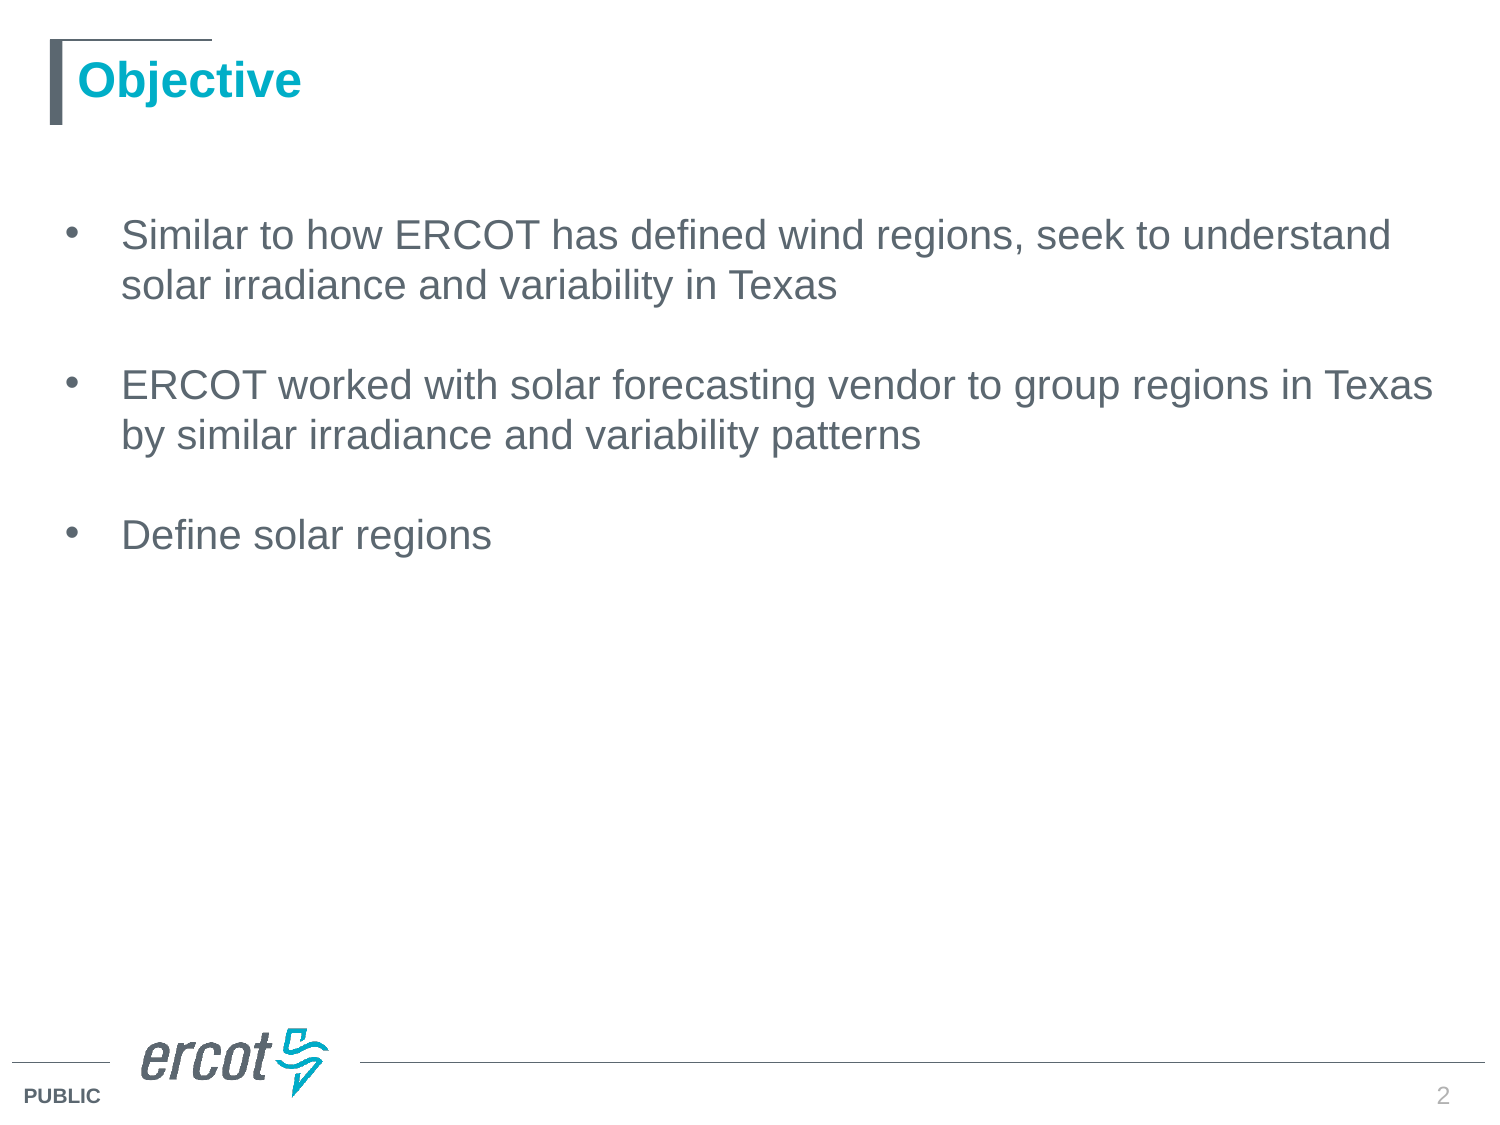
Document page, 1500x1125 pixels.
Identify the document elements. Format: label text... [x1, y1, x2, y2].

title Objective [62, 39, 1450, 125]
slide_number 2 [1400, 1076, 1488, 1113]
list Similar to how ERCOT has defined wind regions, seek to understand solar irradiance and variability in Texas ERCOT worked with solar forecasting vendor to group regions in Texas by similar irradiance and variability patterns Define solar regions [50, 200, 1450, 1000]
picture [137, 1024, 332, 1100]
